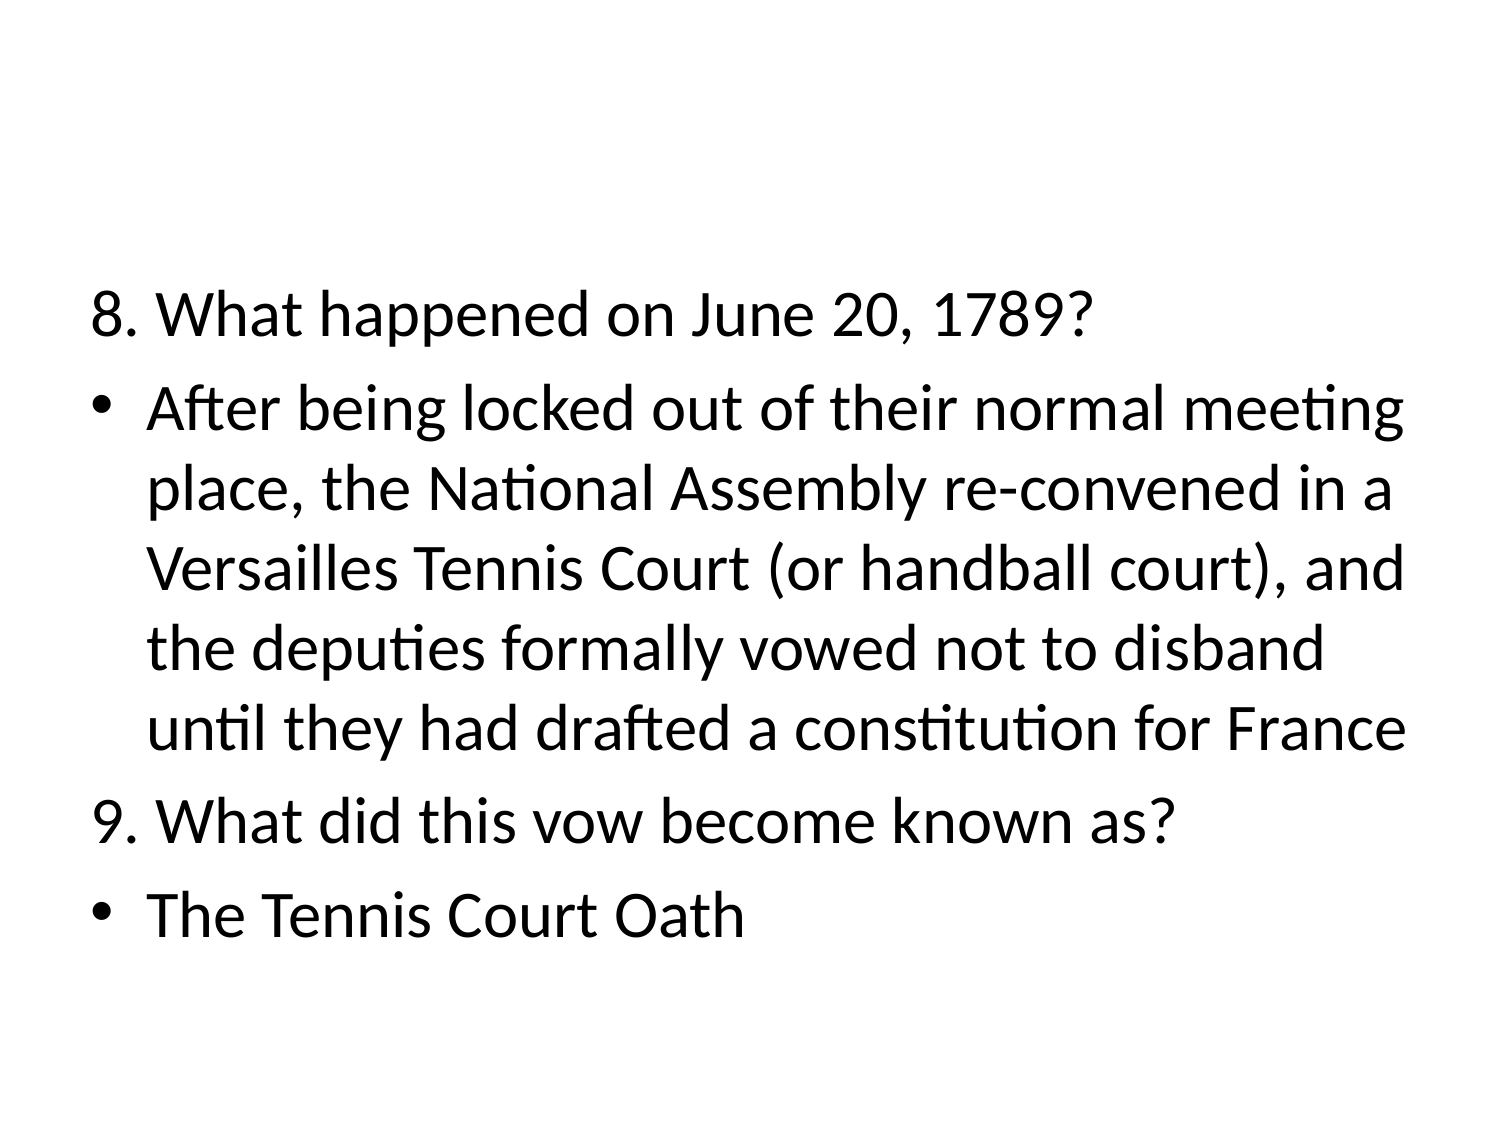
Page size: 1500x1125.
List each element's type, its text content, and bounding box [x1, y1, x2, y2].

list 8. What happened on June 20, 1789? After being locked out of their normal meeting place, the National Assembly re-convened in a Versailles Tennis Court (or handball court), and the deputies formally vowed not to disband until they had drafted a constitution for France 9. What did this vow become known as? The Tennis Court Oath [75, 262, 1425, 1005]
